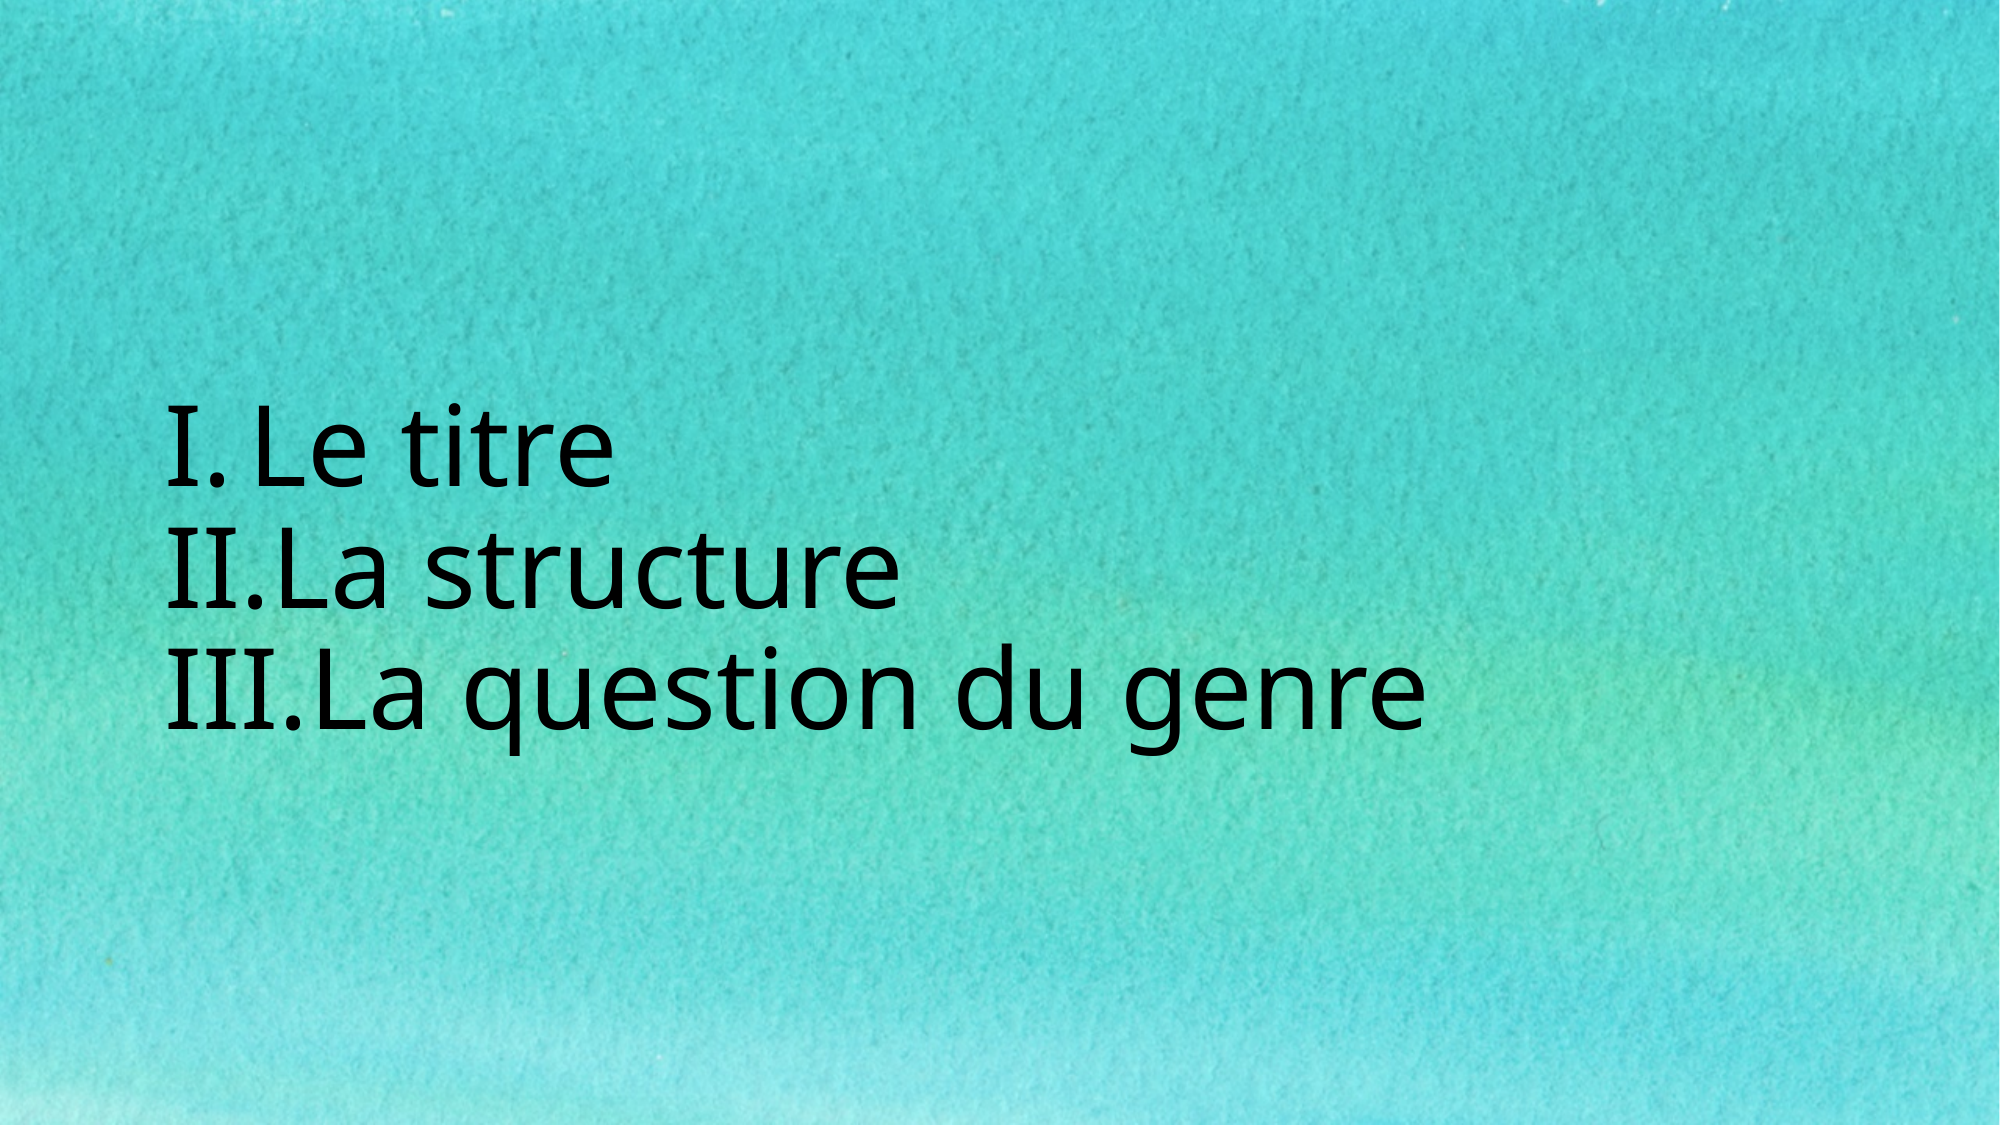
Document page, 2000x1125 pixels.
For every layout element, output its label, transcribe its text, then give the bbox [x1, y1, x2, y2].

list Le titre La structure La question du genre [149, 125, 1839, 1000]
picture [0, 0, 2000, 1125]
